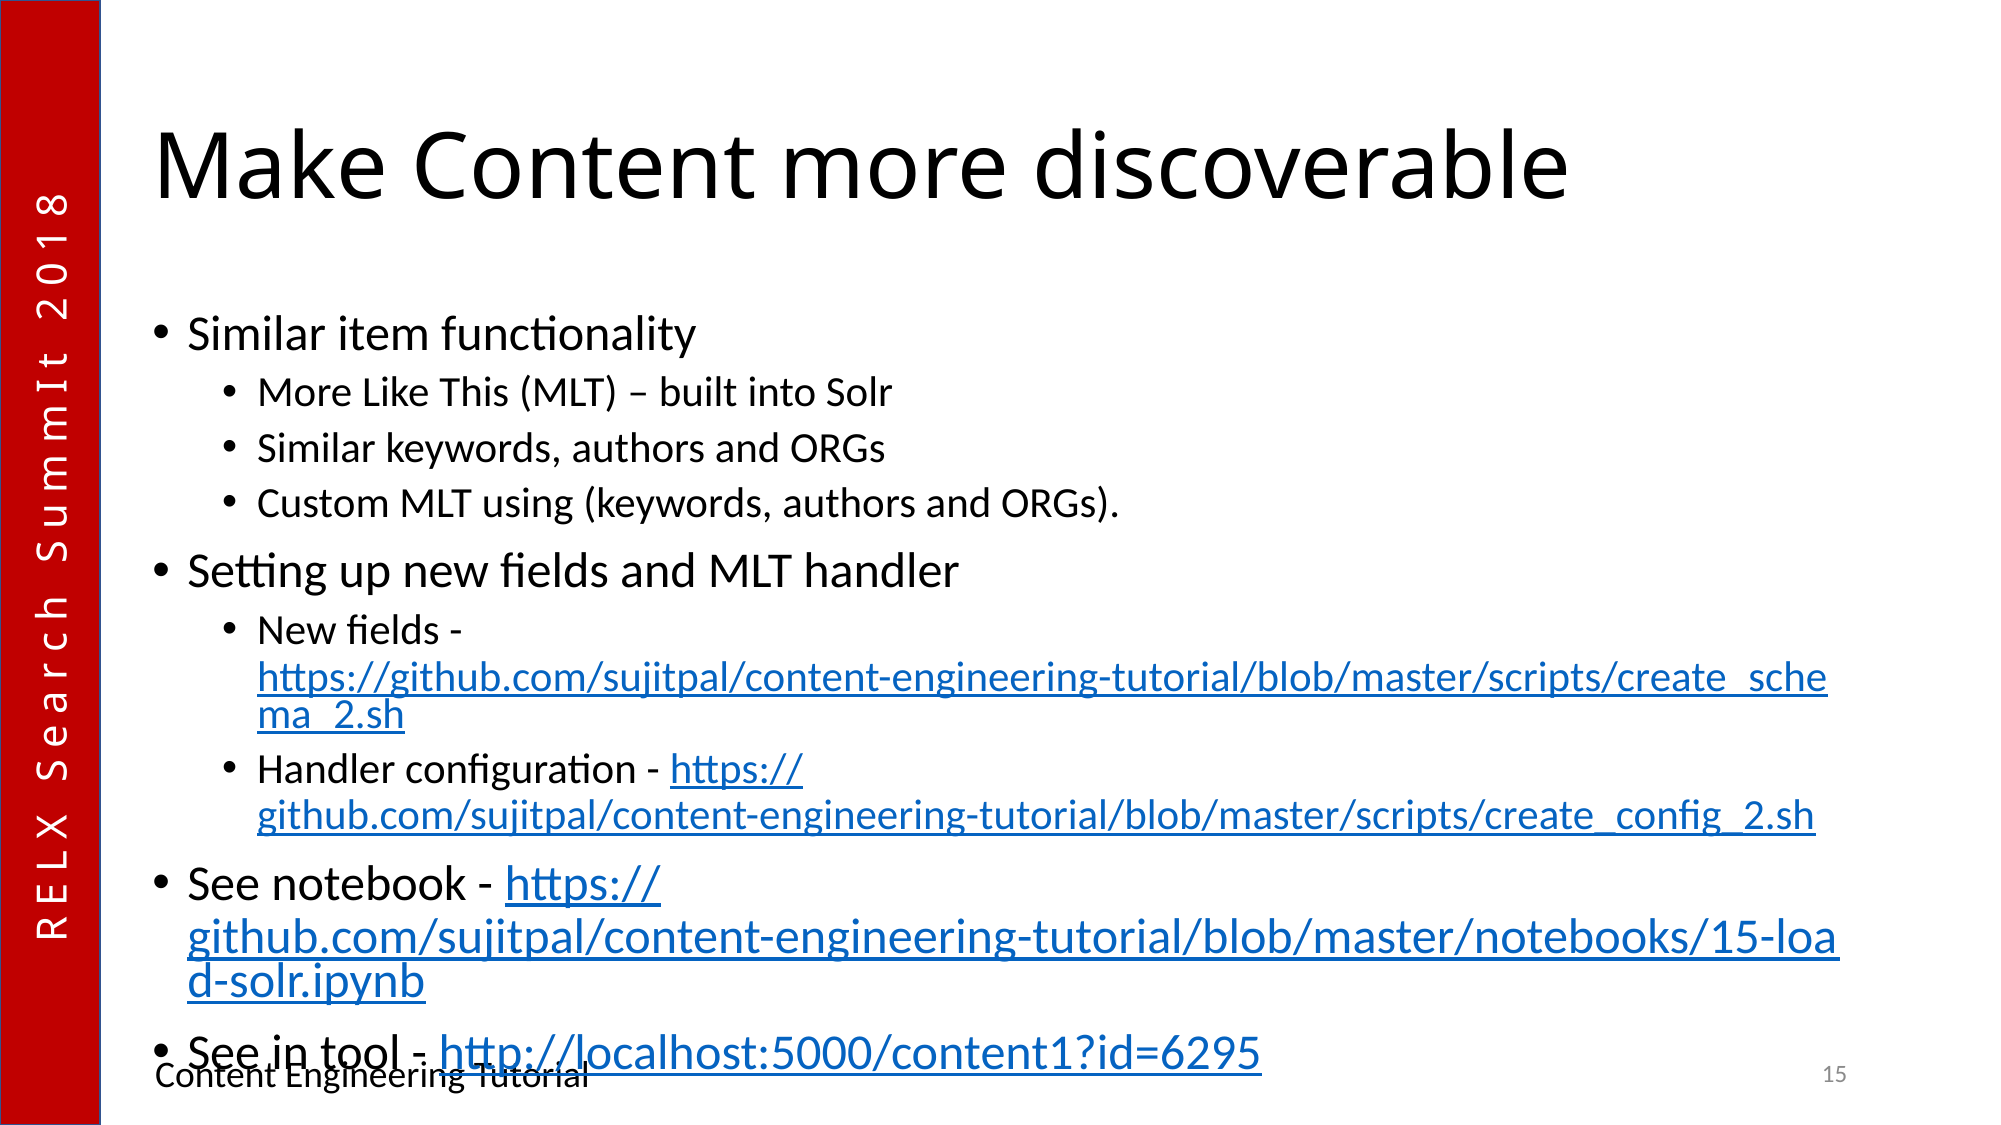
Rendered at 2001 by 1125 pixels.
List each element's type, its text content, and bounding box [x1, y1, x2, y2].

list Similar item functionality More Like This (MLT) – built into Solr Similar keywords, authors and ORGs Custom MLT using (keywords, authors and ORGs). Setting up new fields and MLT handler New fields - https://github.com/sujitpal/content-engineering-tutorial/blob/master/scripts/create_schema_2.sh Handler configuration - https://github.com/sujitpal/content-engineering-tutorial/blob/master/scripts/create_config_2.sh See notebook - https://github.com/sujitpal/content-engineering-tutorial/blob/master/notebooks/15-load-solr.ipynb See in tool - http://localhost:5000/content1?id=6295 [137, 299, 1863, 1014]
slide_number 15 [1412, 1042, 1863, 1103]
title Make Content more discoverable [137, 59, 1863, 278]
footer Content Engineering Tutorial [140, 1042, 816, 1103]
